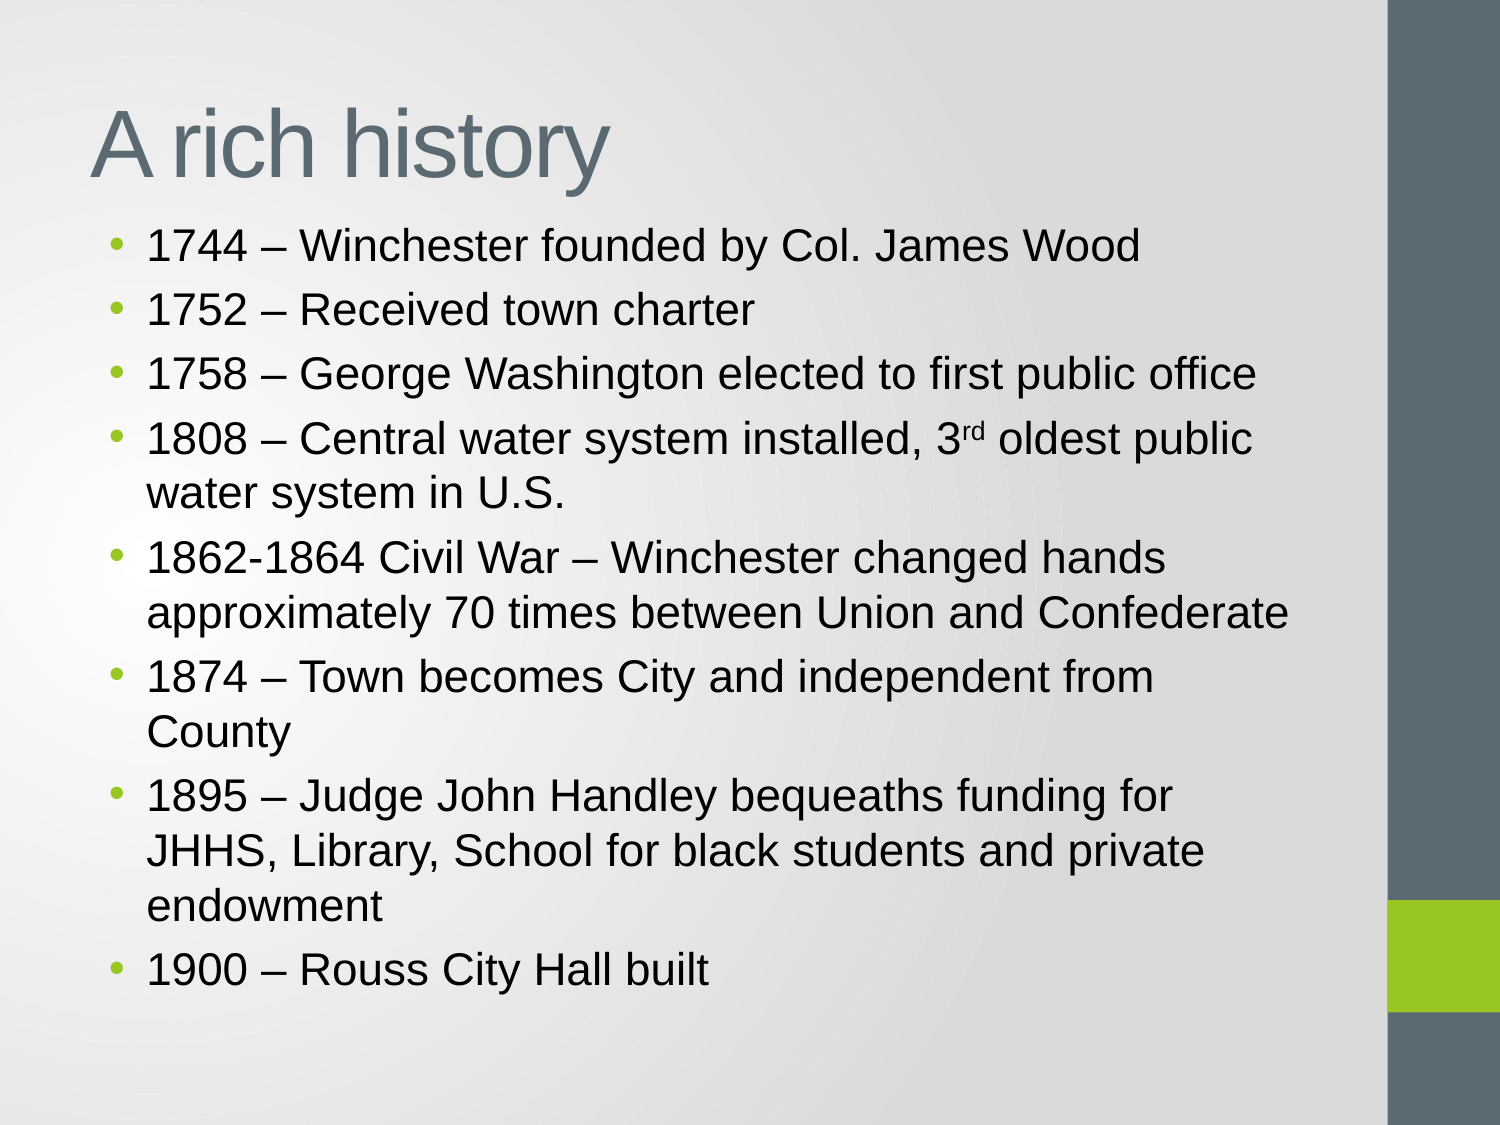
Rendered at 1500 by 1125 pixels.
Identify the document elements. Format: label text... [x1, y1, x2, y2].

list 1744 – Winchester founded by Col. James Wood 1752 – Received town charter 1758 – George Washington elected to first public office 1808 – Central water system installed, 3rd oldest public water system in U.S. 1862-1864 Civil War – Winchester changed hands approximately 70 times between Union and Confederate 1874 – Town becomes City and independent from County 1895 – Judge John Handley bequeaths funding for JHHS, Library, School for black students and private endowment 1900 – Rouss City Hall built [75, 208, 1325, 1050]
title A rich history [75, 45, 1325, 208]
